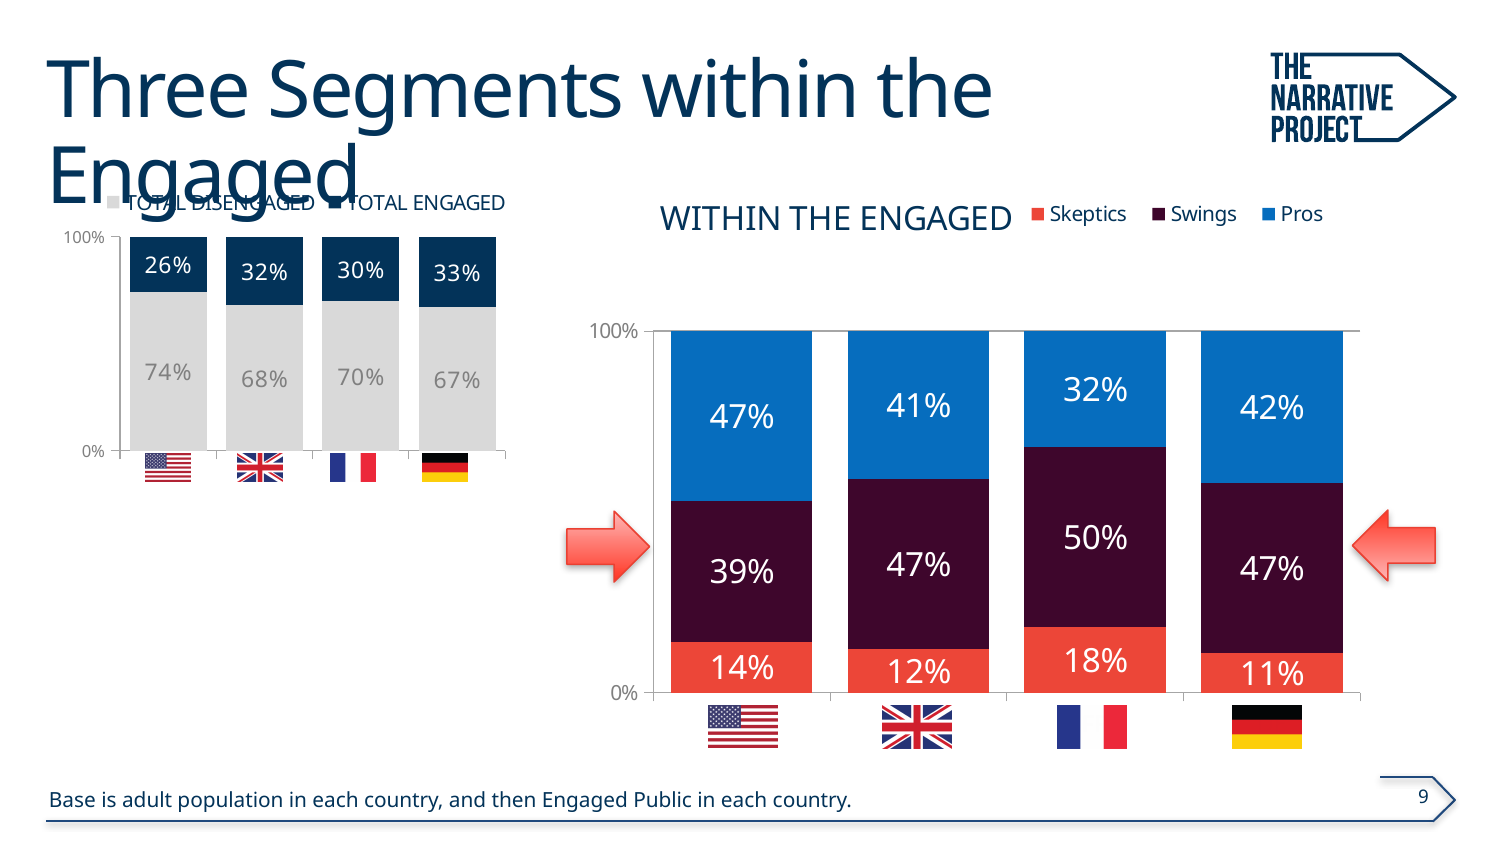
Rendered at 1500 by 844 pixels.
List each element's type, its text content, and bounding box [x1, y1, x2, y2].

picture [708, 705, 778, 749]
picture [1056, 705, 1127, 749]
text_box Base is adult population in each country, and then Engaged Public in each country. [49, 779, 1295, 820]
text_box 9 [1093, 775, 1444, 820]
chart [53, 167, 515, 502]
text_box [1381, 509, 1436, 582]
picture [882, 705, 952, 749]
picture [237, 453, 284, 482]
picture [422, 453, 468, 482]
picture [330, 453, 377, 482]
picture [145, 453, 192, 482]
picture [1231, 705, 1302, 749]
title Three Segments within the Engaged [46, 49, 1247, 146]
chart [572, 170, 1377, 751]
